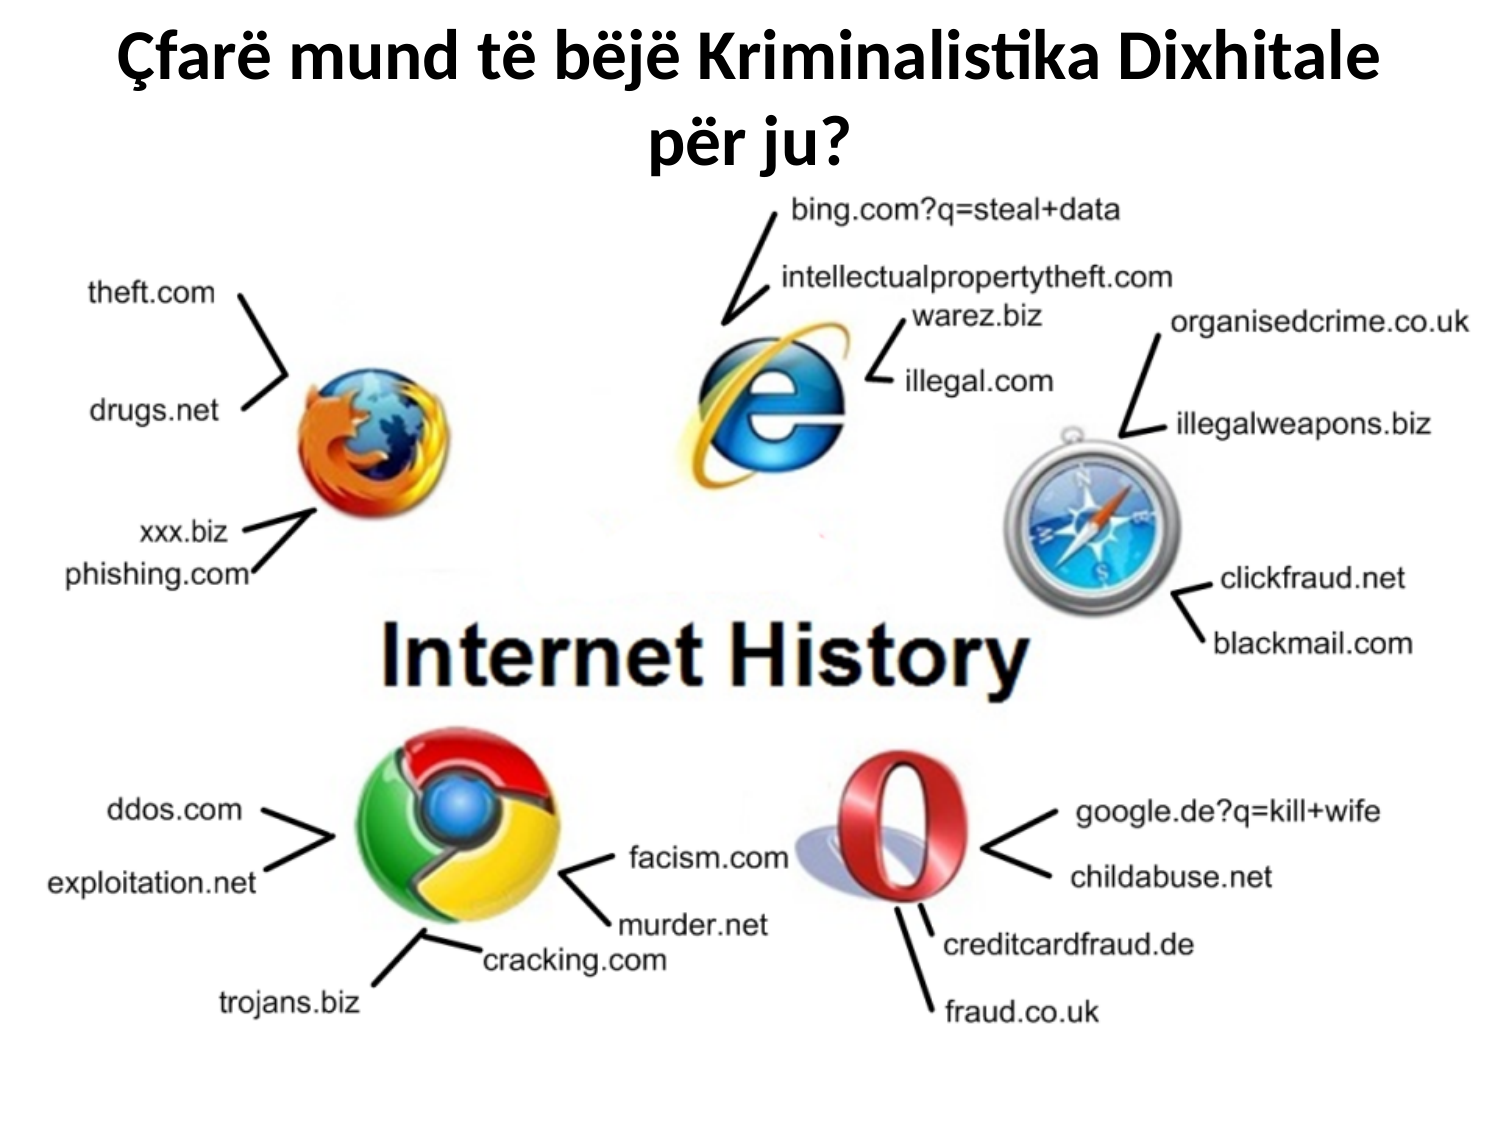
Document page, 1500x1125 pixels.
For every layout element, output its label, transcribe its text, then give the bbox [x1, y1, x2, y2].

title Çfarë mund të bëjë Kriminalistika Dixhitale për ju? [75, 0, 1425, 187]
picture [5, 187, 1500, 1089]
